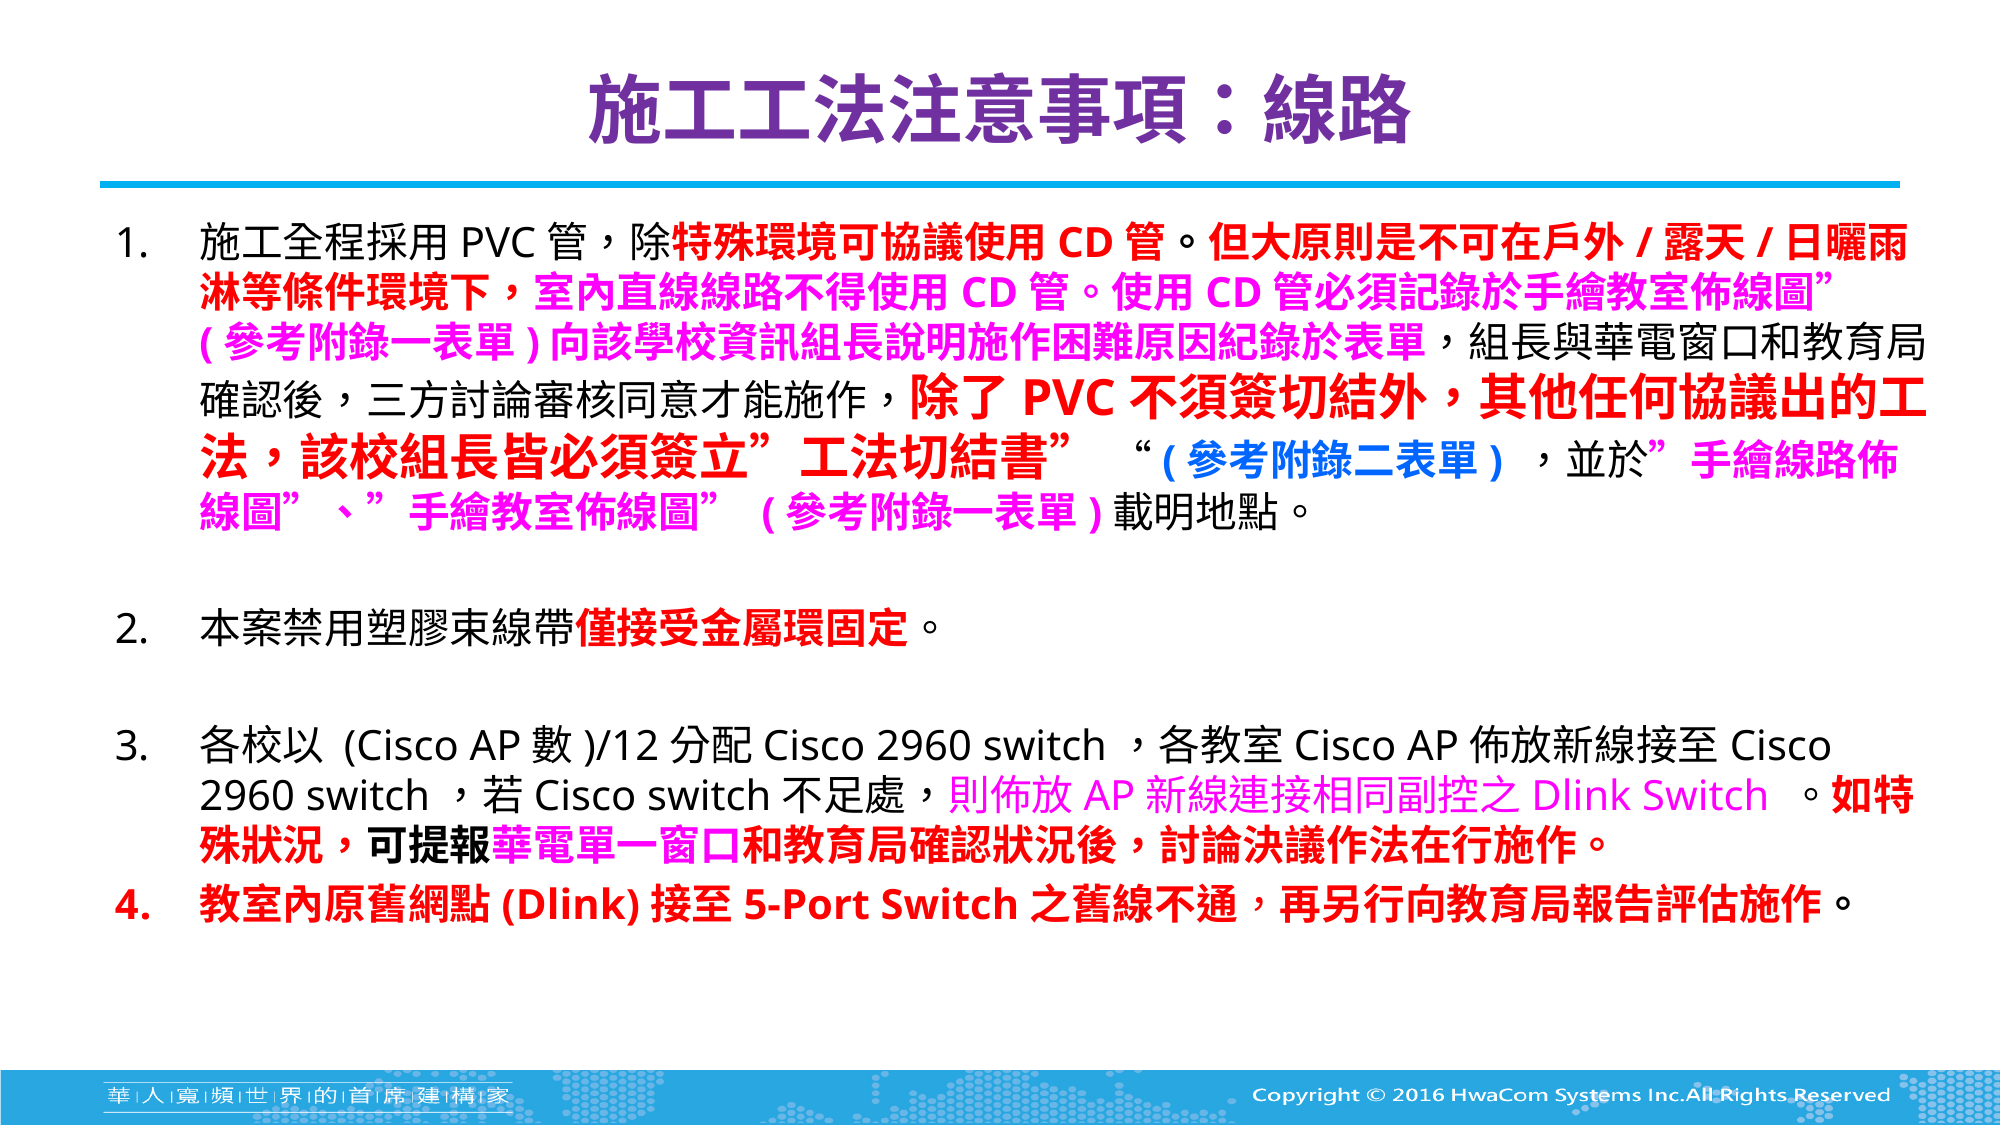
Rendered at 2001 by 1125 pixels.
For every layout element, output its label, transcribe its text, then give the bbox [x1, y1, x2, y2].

list 施工全程採用PVC管，除特殊環境可協議使用CD管。但大原則是不可在戶外/露天/日曬雨淋等條件環境下，室內直線線路不得使用CD管。使用CD管必須記錄於手繪教室佈線圖” (參考附錄一表單)向該學校資訊組長說明施作困難原因紀錄於表單，組長與華電窗口和教育局確認後，三方討論審核同意才能施作，除了PVC不須簽切結外，其他任何協議出的工法，該校組長皆必須簽立”工法切結書” “(參考附錄二表單) ，並於”手繪線路佈線圖”、”手繪教室佈線圖” (參考附錄一表單)載明地點。 本案禁用塑膠束線帶僅接受金屬環固定。 各校以 (Cisco AP數)/12分配Cisco 2960 switch，各教室Cisco AP佈放新線接至Cisco 2960 switch，若Cisco switch不足處，則佈放AP新線連接相同副控之Dlink Switch 。如特殊狀況，可提報華電單一窗口和教育局確認狀況後，討論決議作法在行施作。 教室內原舊網點(Dlink)接至5-Port Switch之舊線不通，再另行向教育局報告評估施作。 [99, 208, 1945, 1057]
title 施工工法注意事項：線路 [99, 45, 1900, 171]
picture [0, 1070, 2000, 1125]
